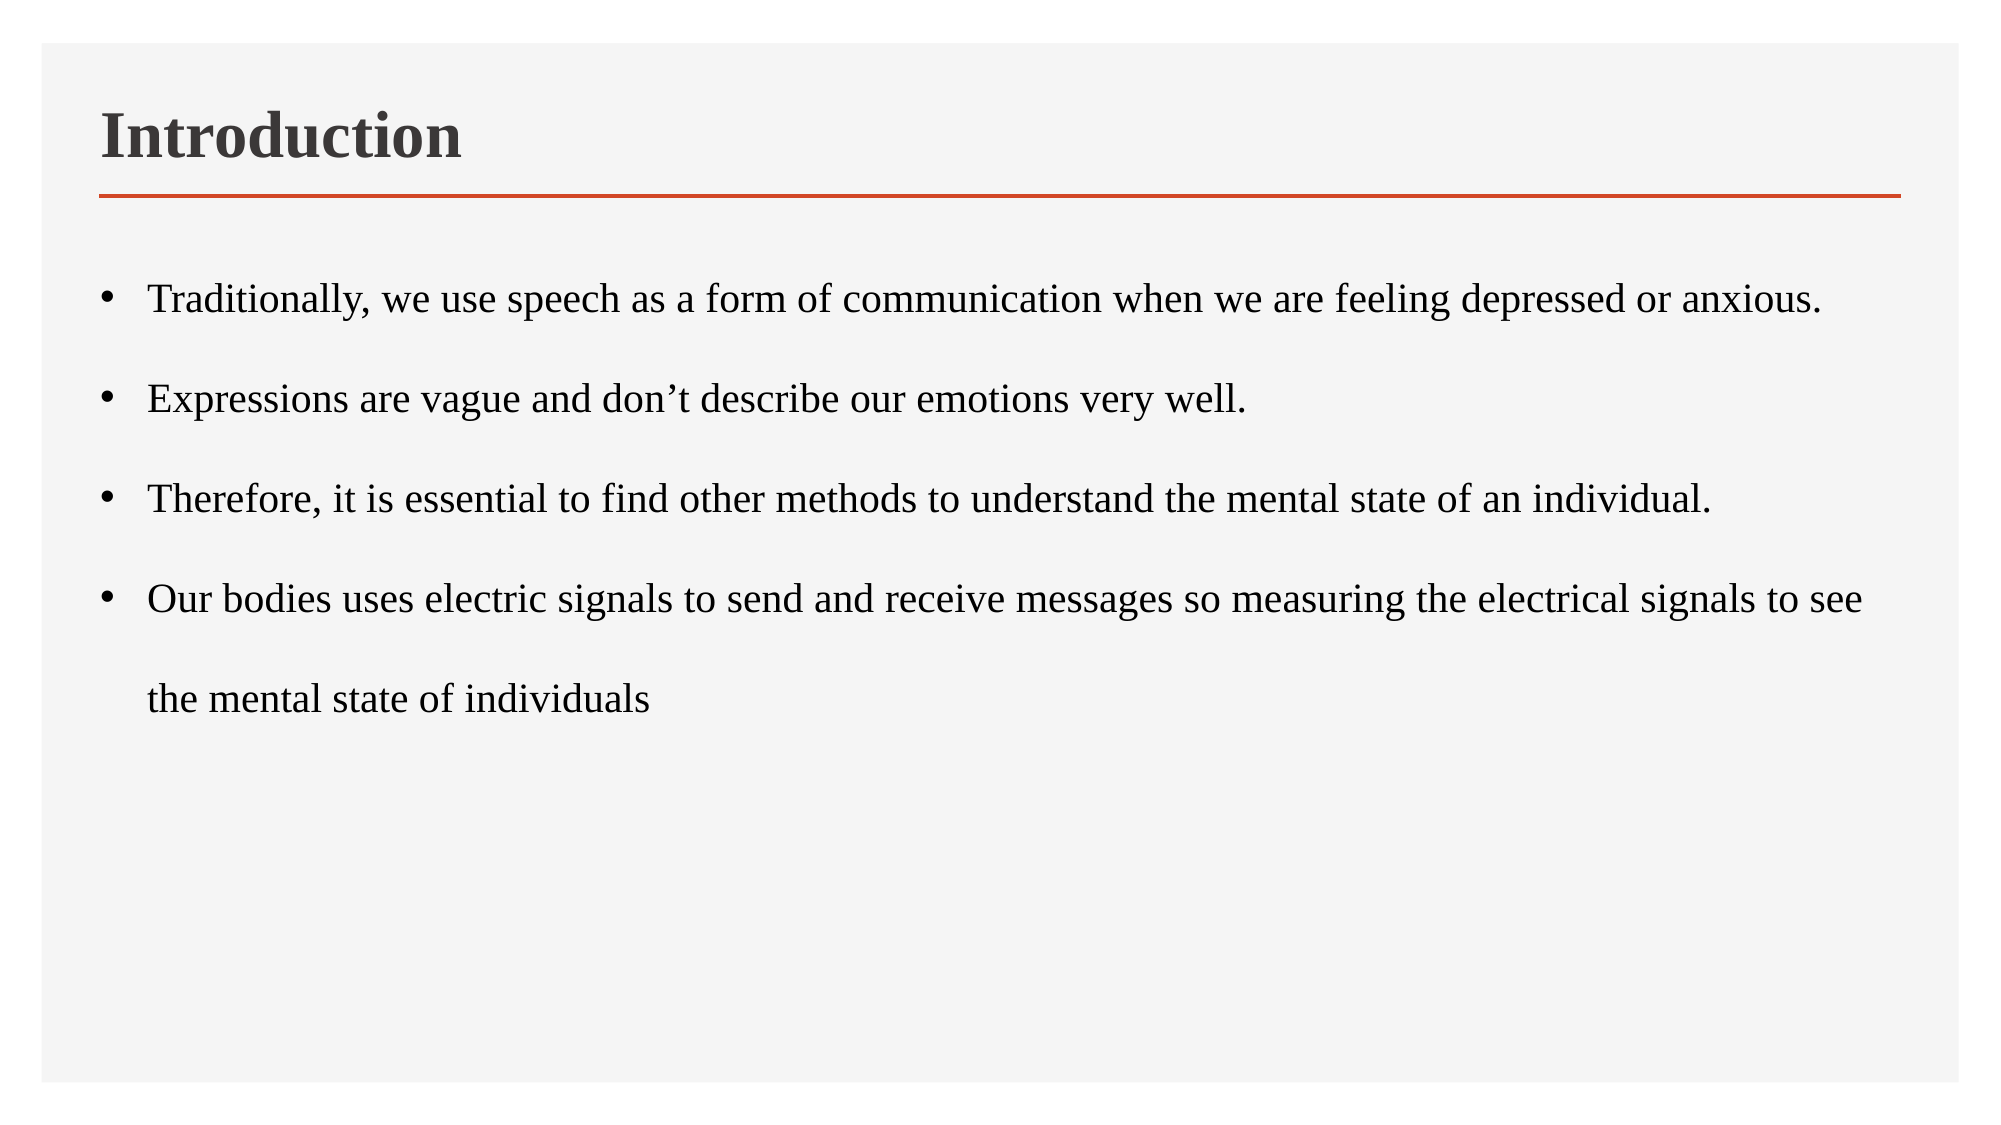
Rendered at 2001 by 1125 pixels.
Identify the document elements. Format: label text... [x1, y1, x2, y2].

text_box Traditionally, we use speech as a form of communication when we are feeling depressed or anxious. Expressions are vague and don’t describe our emotions very well. Therefore, it is essential to find other methods to understand the mental state of an individual. Our bodies uses electric signals to send and receive messages so measuring the electrical signals to see the mental state of individuals [85, 213, 1928, 729]
title Introduction [85, 73, 1214, 179]
